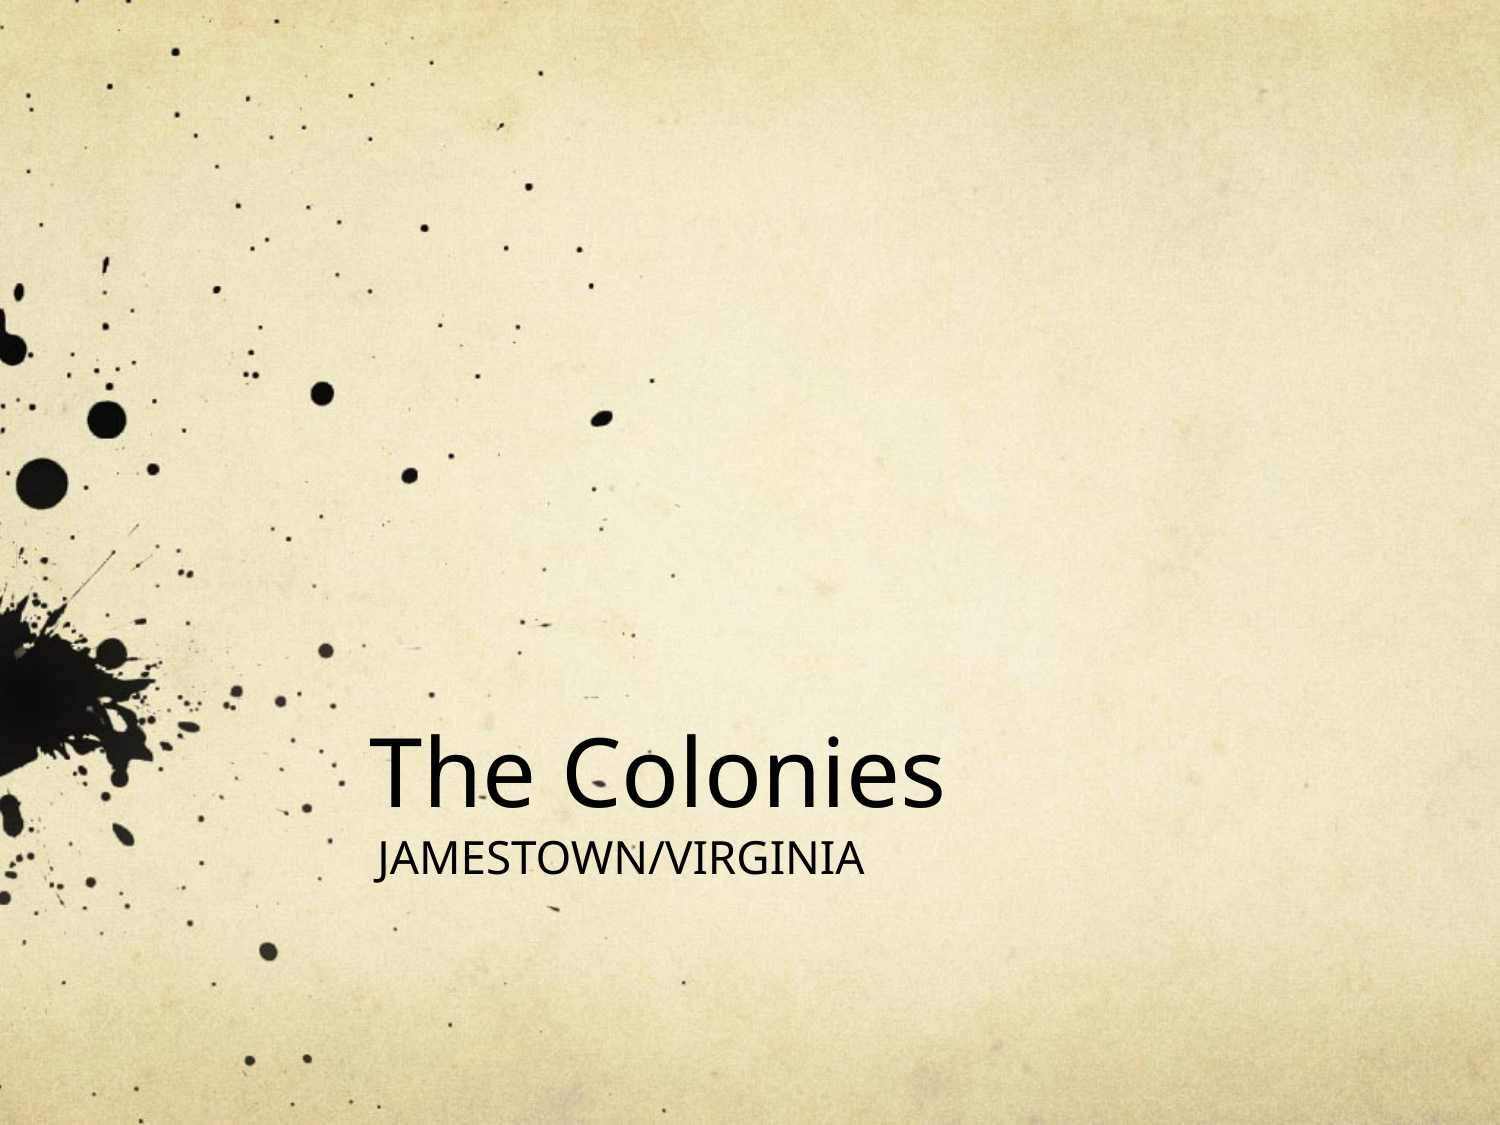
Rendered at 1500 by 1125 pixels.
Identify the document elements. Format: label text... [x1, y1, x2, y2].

title The Colonies [362, 512, 1425, 827]
subtitle JAMESTOWN/VIRGINIA [362, 829, 1425, 1023]
picture [0, 0, 1500, 1125]
